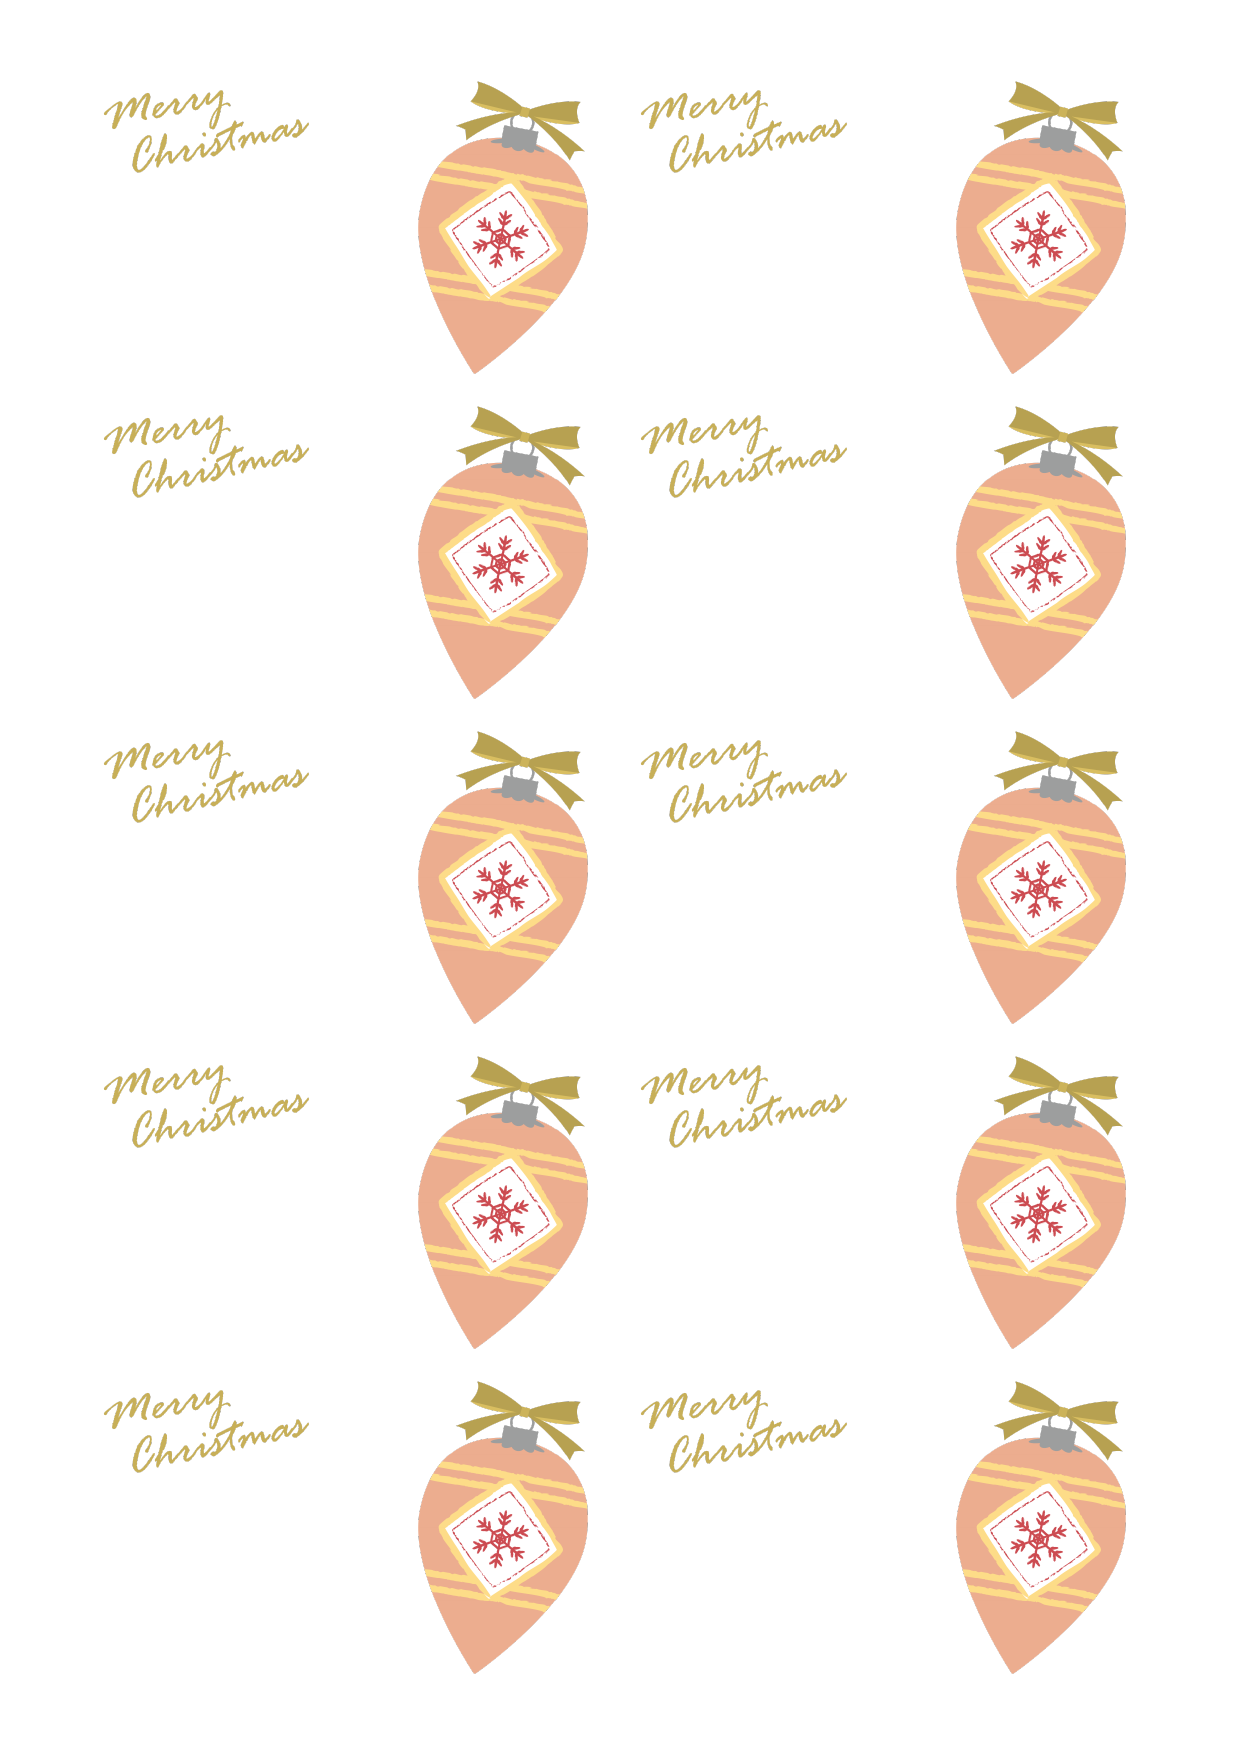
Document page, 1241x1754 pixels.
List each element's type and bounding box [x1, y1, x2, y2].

picture [103, 1389, 310, 1475]
picture [956, 1056, 1126, 1349]
picture [956, 406, 1126, 699]
picture [418, 406, 588, 699]
picture [956, 81, 1126, 374]
picture [640, 1064, 848, 1150]
picture [640, 739, 848, 825]
picture [103, 89, 310, 175]
picture [956, 1381, 1126, 1674]
picture [103, 414, 310, 500]
picture [103, 1064, 310, 1150]
picture [103, 739, 310, 825]
picture [640, 1389, 848, 1475]
picture [640, 89, 848, 175]
picture [956, 731, 1126, 1024]
picture [640, 414, 848, 500]
picture [418, 731, 588, 1024]
picture [418, 1381, 588, 1674]
picture [418, 1056, 588, 1349]
picture [418, 81, 588, 374]
